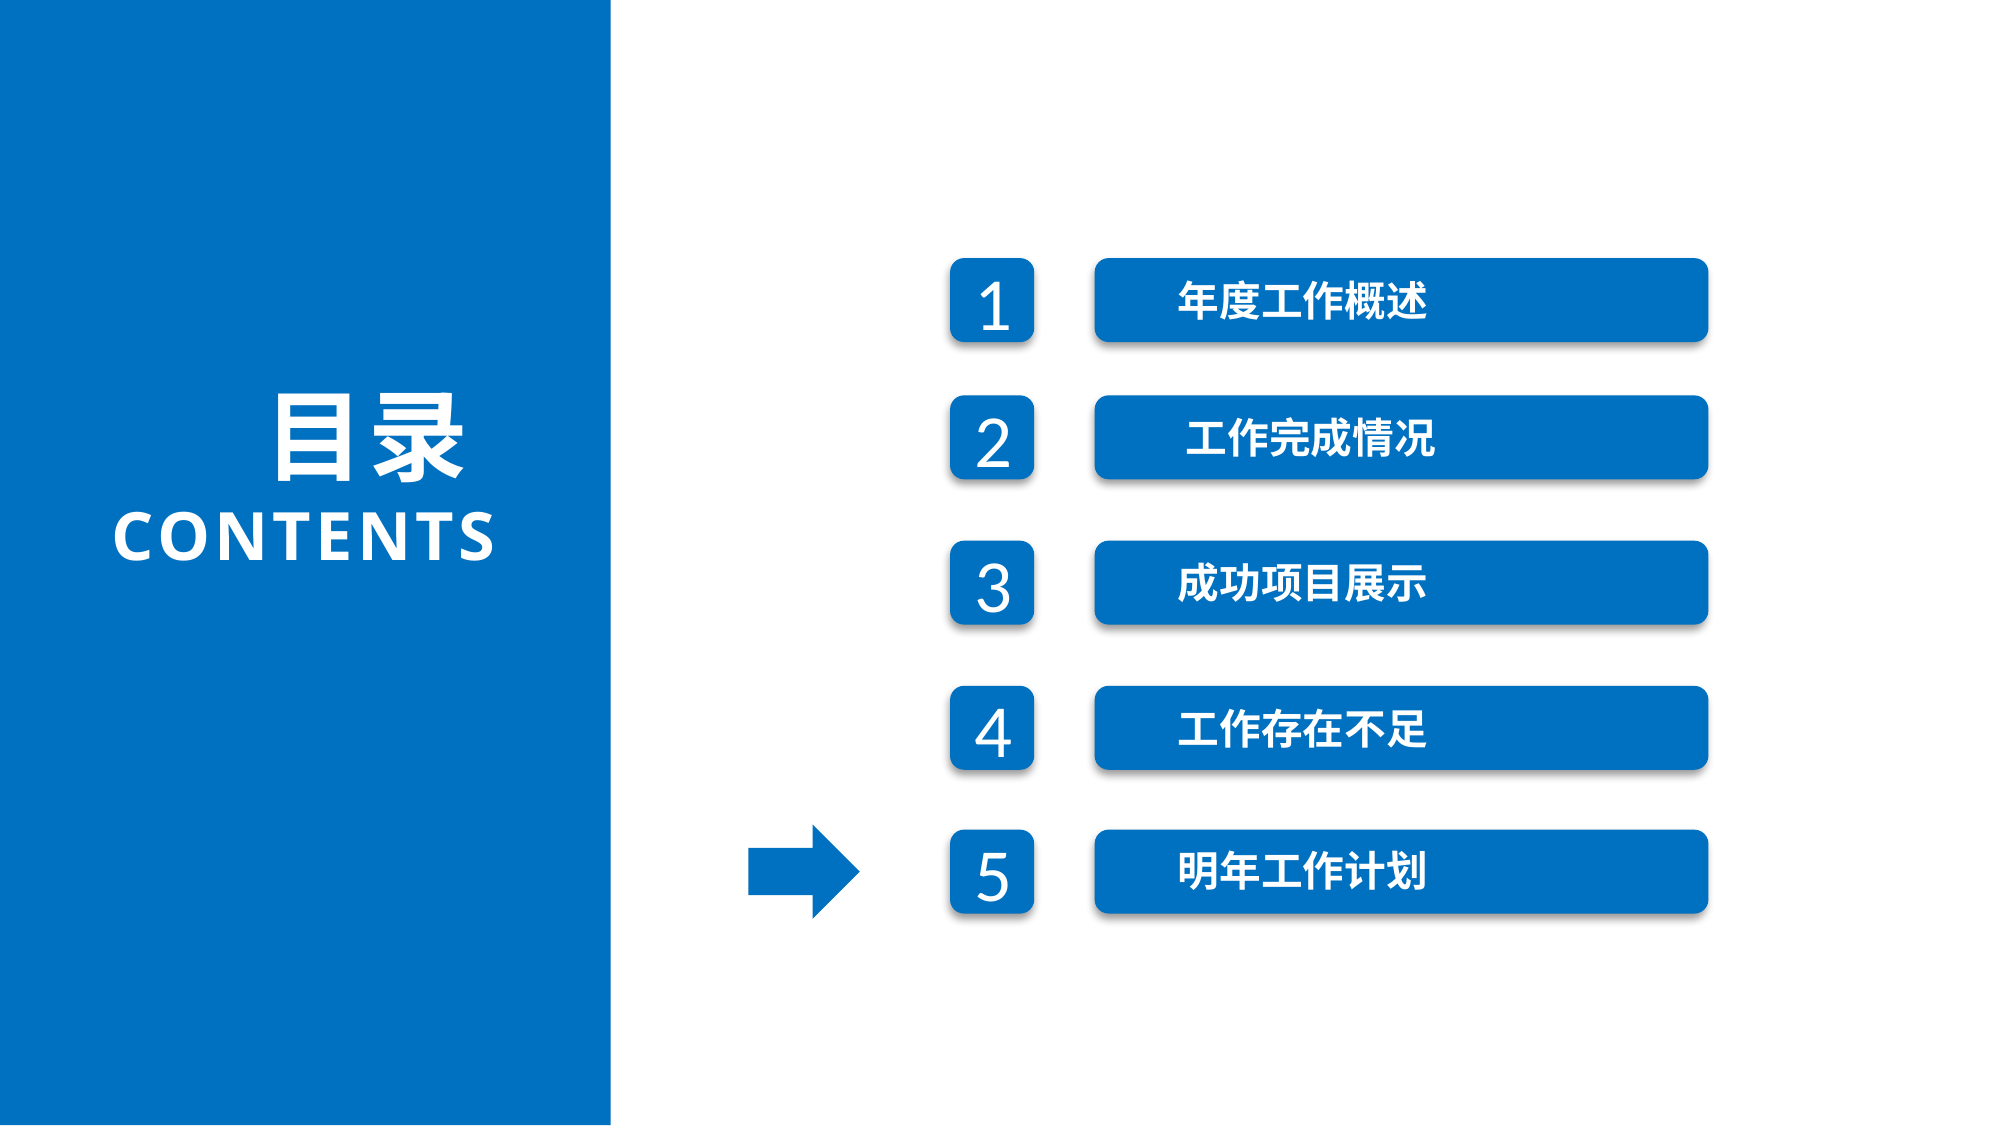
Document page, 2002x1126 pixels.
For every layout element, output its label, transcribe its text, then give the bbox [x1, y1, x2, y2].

text_box 4 [947, 683, 1037, 772]
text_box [1094, 395, 1709, 480]
text_box 3 [947, 538, 1037, 627]
text_box 目录 CONTENTS [55, 364, 516, 584]
text_box 1 [947, 255, 1037, 345]
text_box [1094, 257, 1709, 343]
text_box [0, 0, 613, 1126]
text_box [1094, 685, 1709, 770]
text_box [1094, 829, 1709, 914]
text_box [1094, 540, 1709, 625]
text_box [746, 822, 862, 921]
text_box 2 [947, 393, 1037, 482]
text_box 5 [947, 827, 1037, 916]
